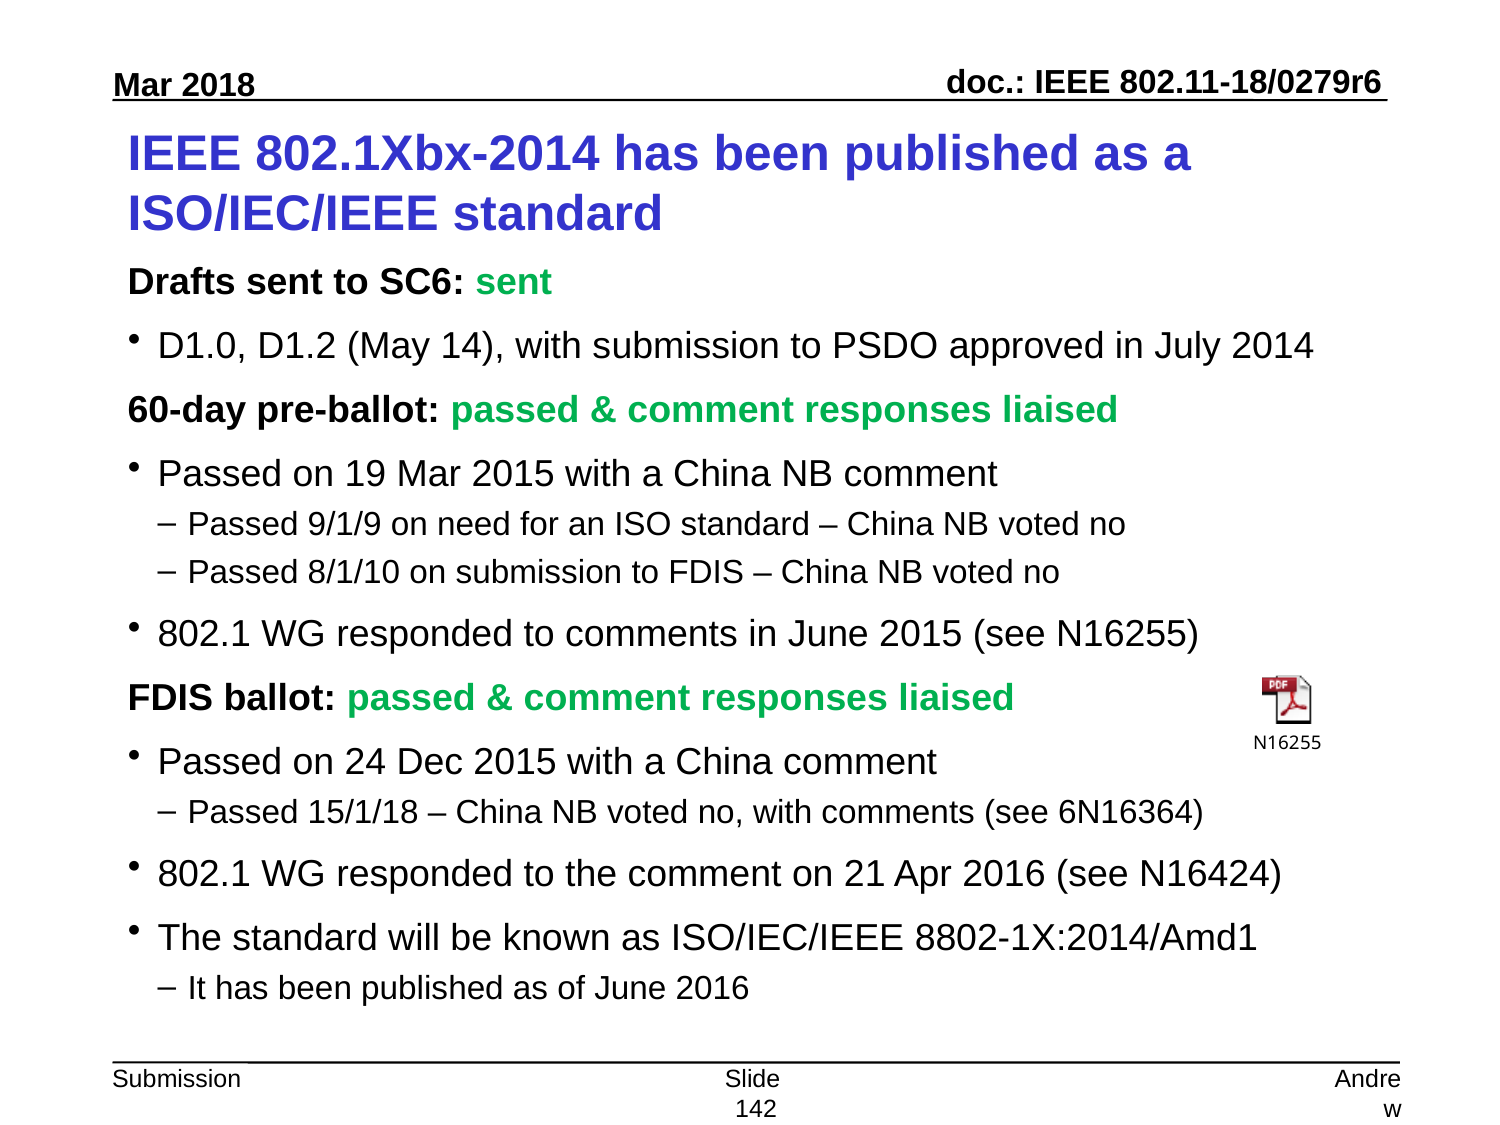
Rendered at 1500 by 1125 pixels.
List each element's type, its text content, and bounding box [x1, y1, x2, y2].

slide_number Slide 142 [709, 1061, 803, 1093]
footer Andrew Myles, Cisco [1320, 1061, 1402, 1093]
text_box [1212, 673, 1363, 801]
title IEEE 802.1Xbx-2014 has been published as a ISO/IEC/IEEE standard [112, 112, 1413, 288]
list Drafts sent to SC6: sent D1.0, D1.2 (May 14), with submission to PSDO approved in July 2014 60-day pre-ballot: passed & comment responses liaised Passed on 19 Mar 2015 with a China NB comment Passed 9/1/9 on need for an ISO standard – China NB voted no Passed 8/1/10 on submission to FDIS – China NB voted no 802.1 WG responded to comments in June 2015 (see N16255) FDIS ballot: passed & comment responses liaised Passed on 24 Dec 2015 with a China comment Passed 15/1/18 – China NB voted no, with comments (see 6N16364) 802.1 WG responded to the comment on 21 Apr 2016 (see N16424) The standard will be known as ISO/IEC/IEEE 8802-1X:2014/Amd1 It has been published as of June 2016 [112, 249, 1388, 925]
